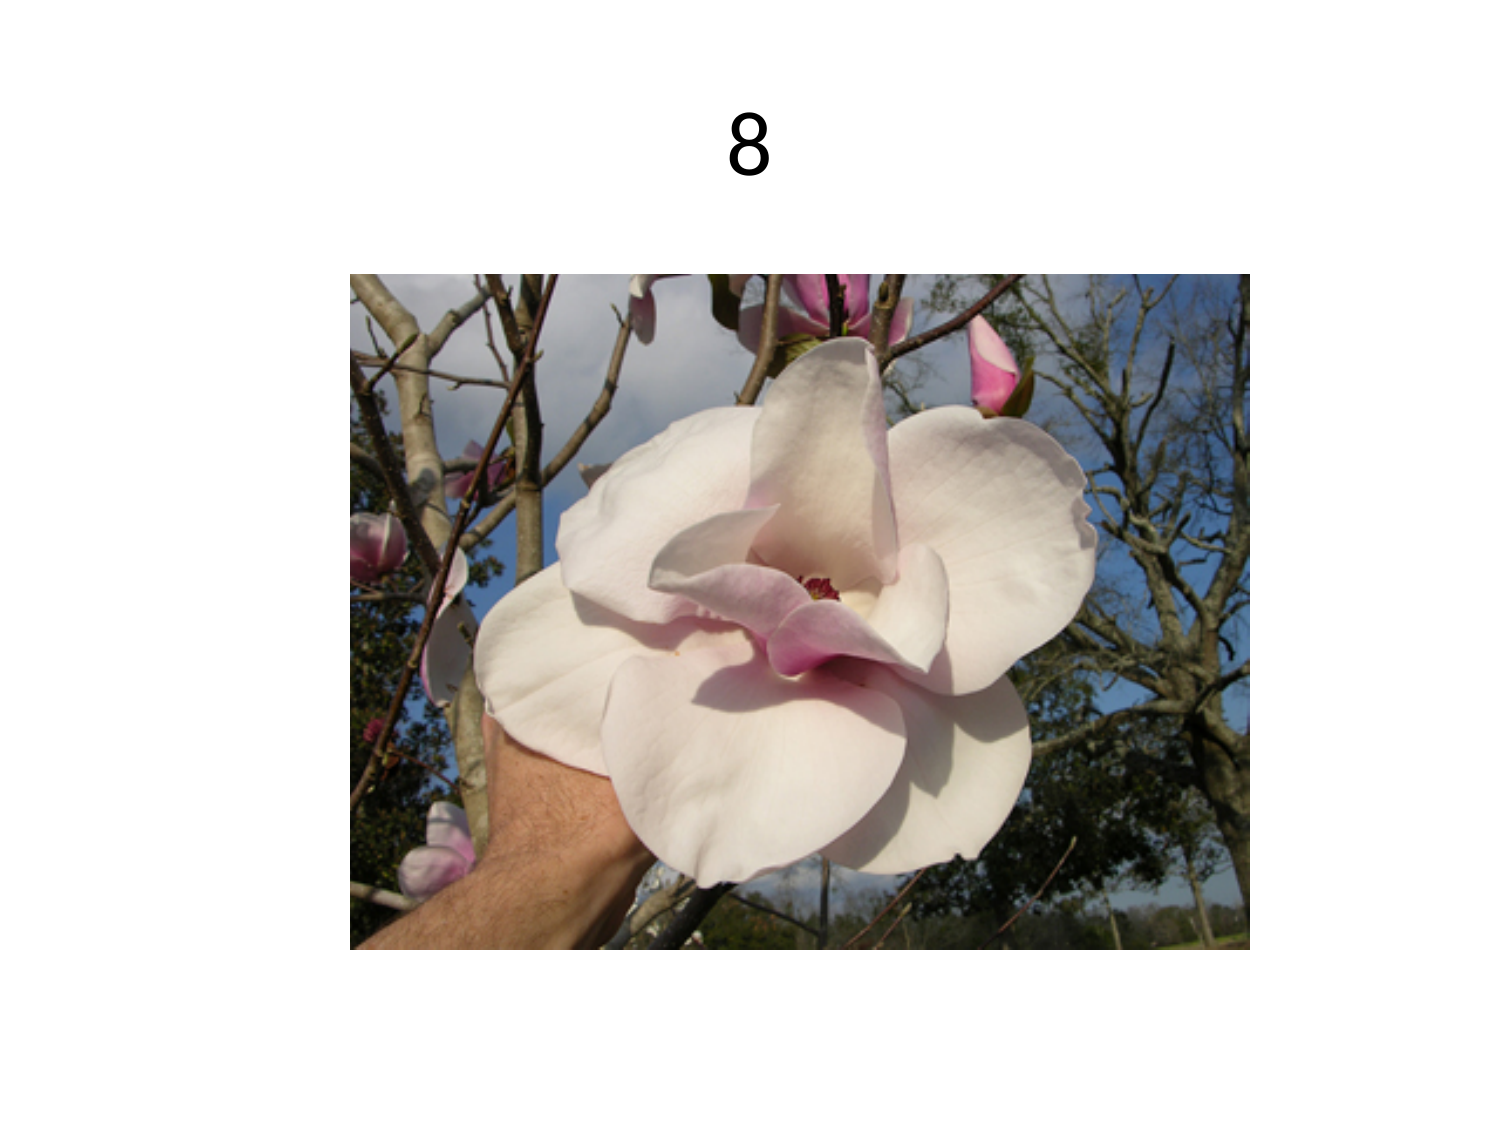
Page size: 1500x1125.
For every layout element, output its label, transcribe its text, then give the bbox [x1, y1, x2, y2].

picture [349, 274, 1251, 951]
title 8 [75, 45, 1425, 233]
